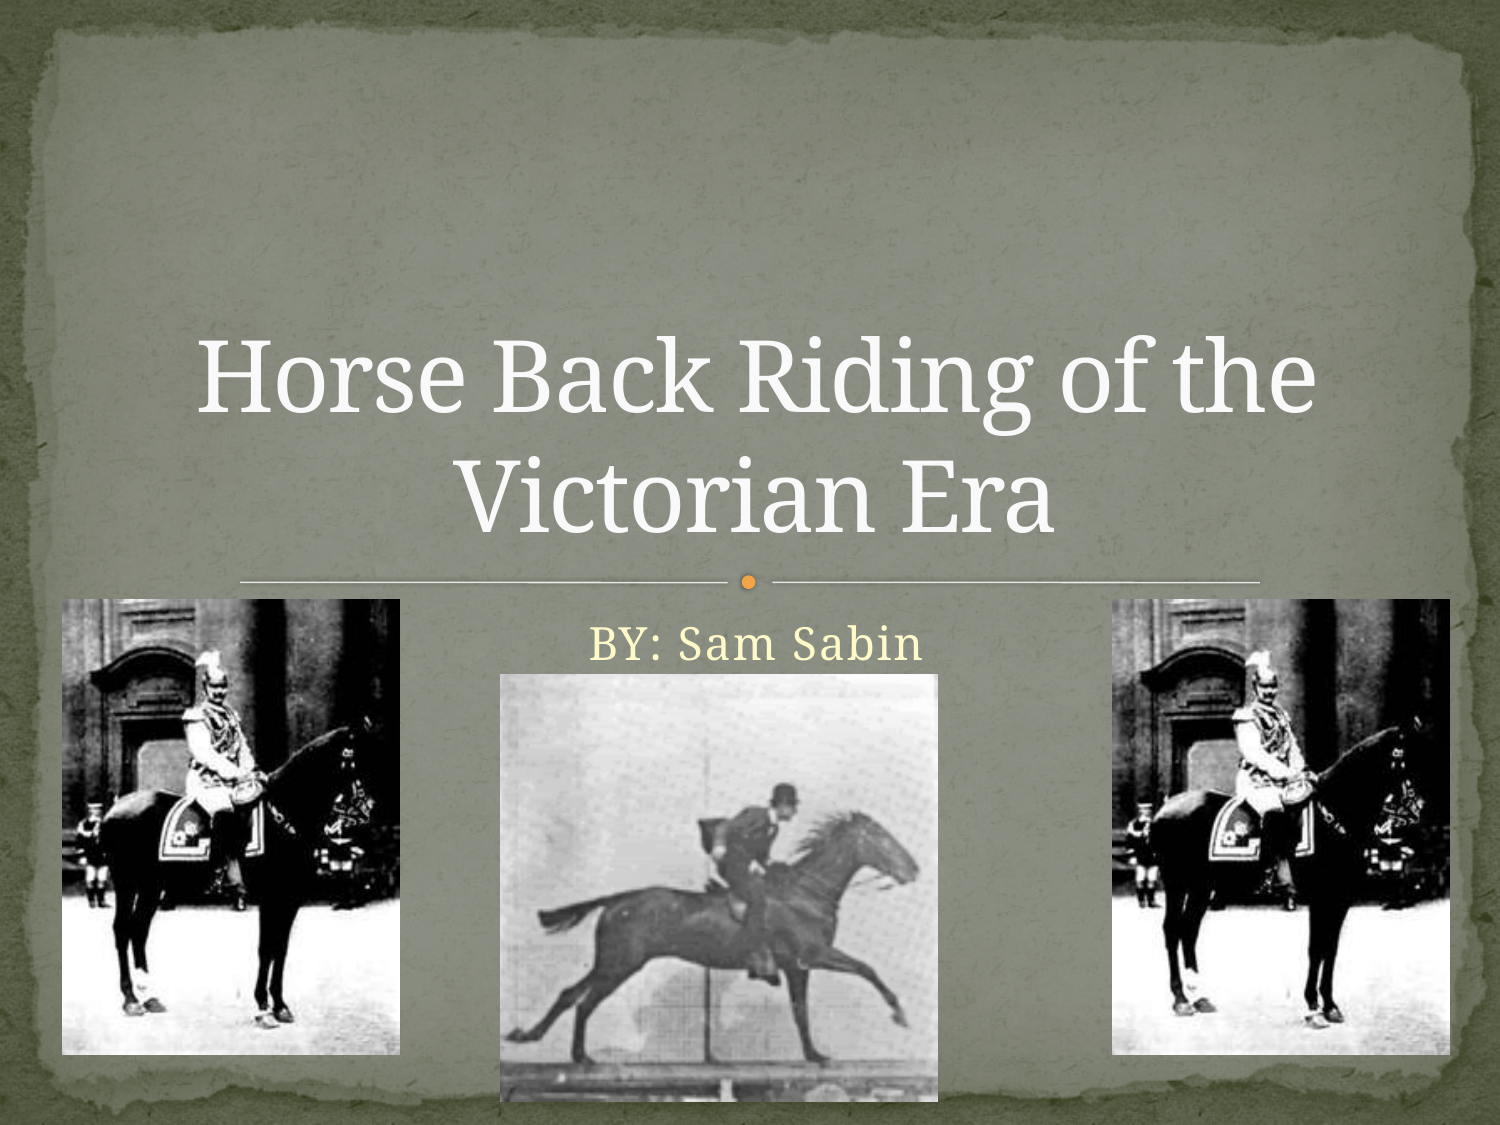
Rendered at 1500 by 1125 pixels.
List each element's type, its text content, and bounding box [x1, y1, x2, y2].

title Horse Back Riding of the Victorian Era [74, 235, 1438, 561]
picture [62, 599, 400, 1055]
picture [500, 674, 938, 1102]
subtitle BY: Sam Sabin [408, 606, 1102, 795]
picture [1112, 599, 1450, 1055]
